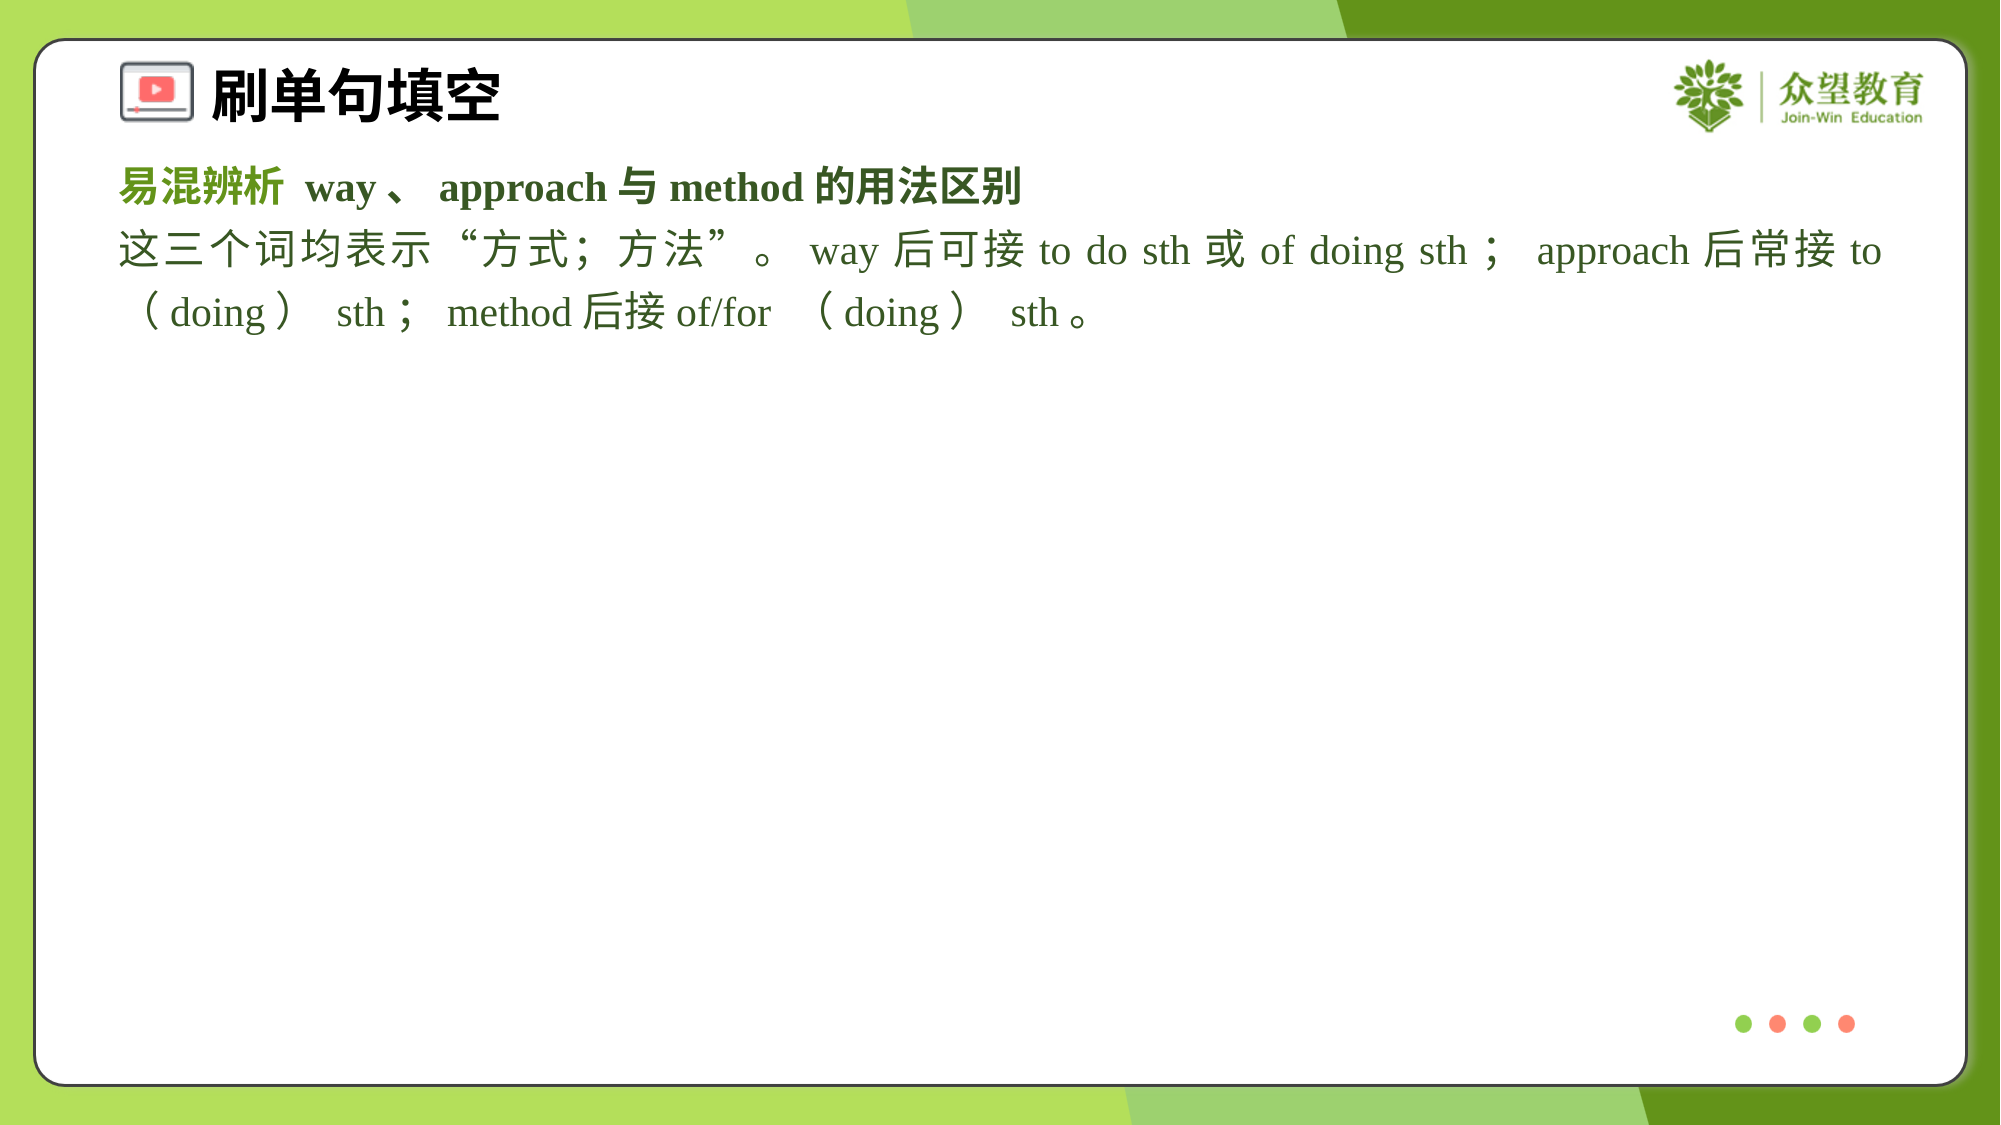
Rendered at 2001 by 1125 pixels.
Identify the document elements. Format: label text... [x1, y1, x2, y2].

picture [0, 0, 2000, 1125]
text_box 易混辨析 way、approach与method的用法区别 这三个词均表示“方式；方法”。way后可接to do sth或of doing sth；approach后常接to （doing） sth；method后接of/for （doing） sth。 [118, 147, 1883, 330]
